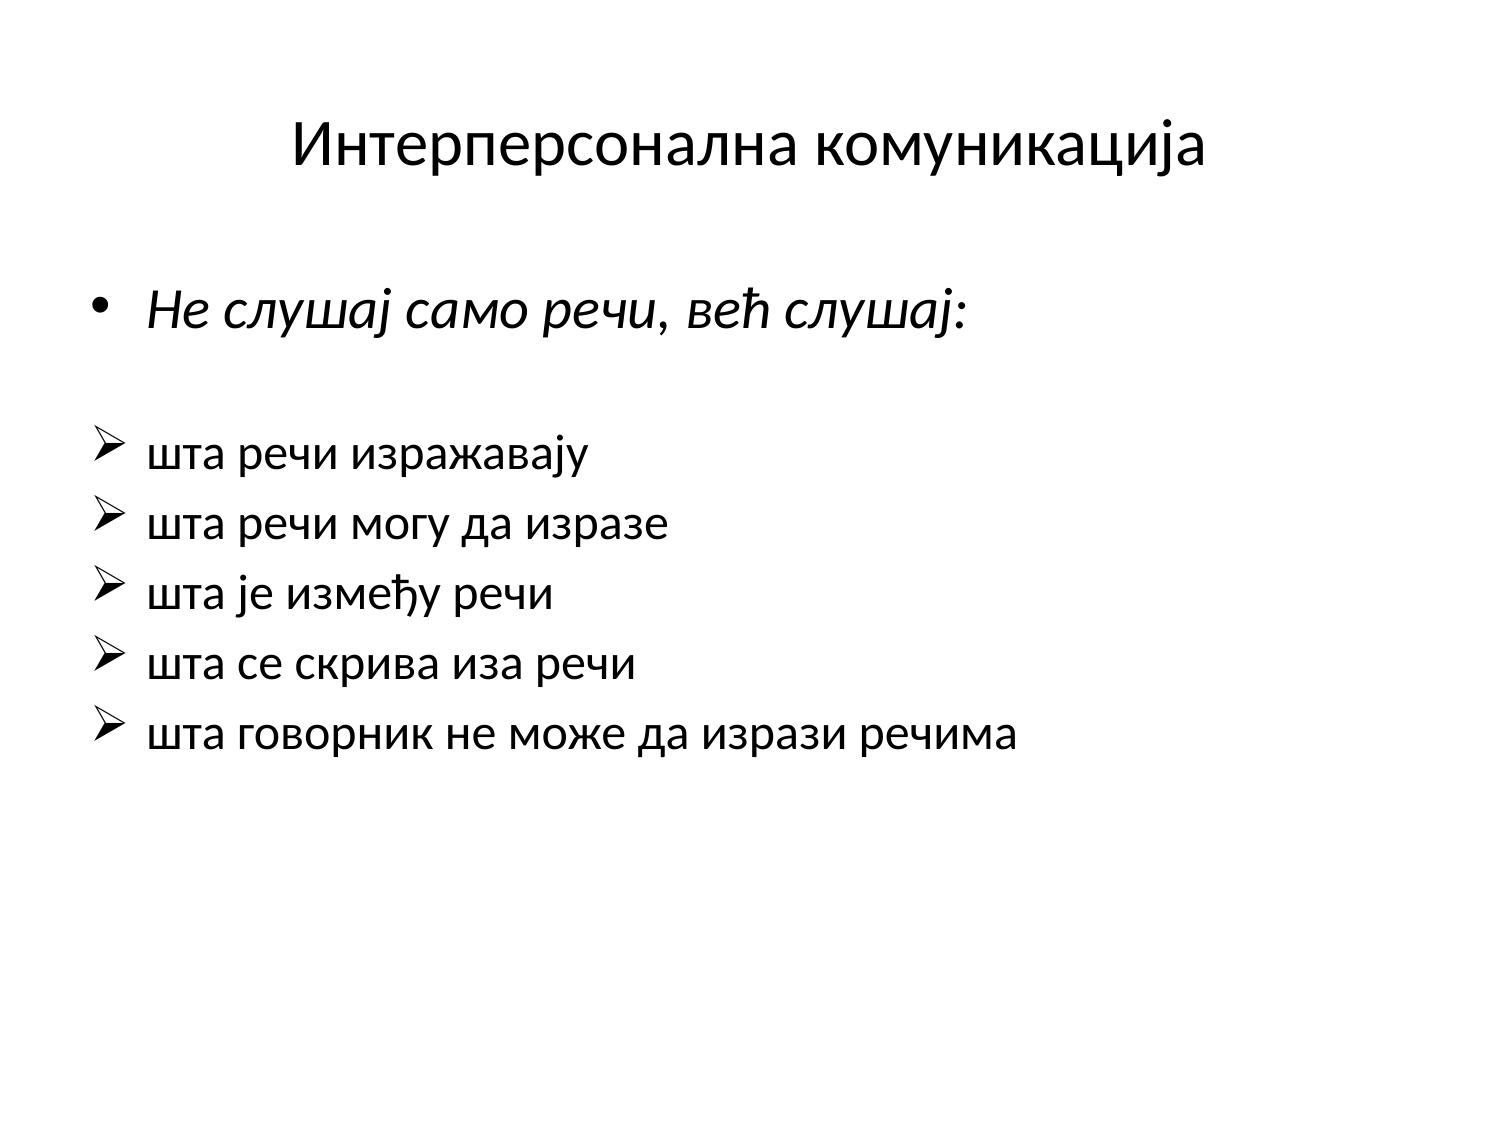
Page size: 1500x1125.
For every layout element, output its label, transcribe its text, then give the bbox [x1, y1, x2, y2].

title Интерперсонална комуникација [75, 45, 1425, 233]
list Не слушај само речи, већ слушај: шта речи изражавају шта речи могу да изразе шта је између речи шта се скрива иза речи шта говорник не може да изрази речима [75, 262, 1425, 1005]
